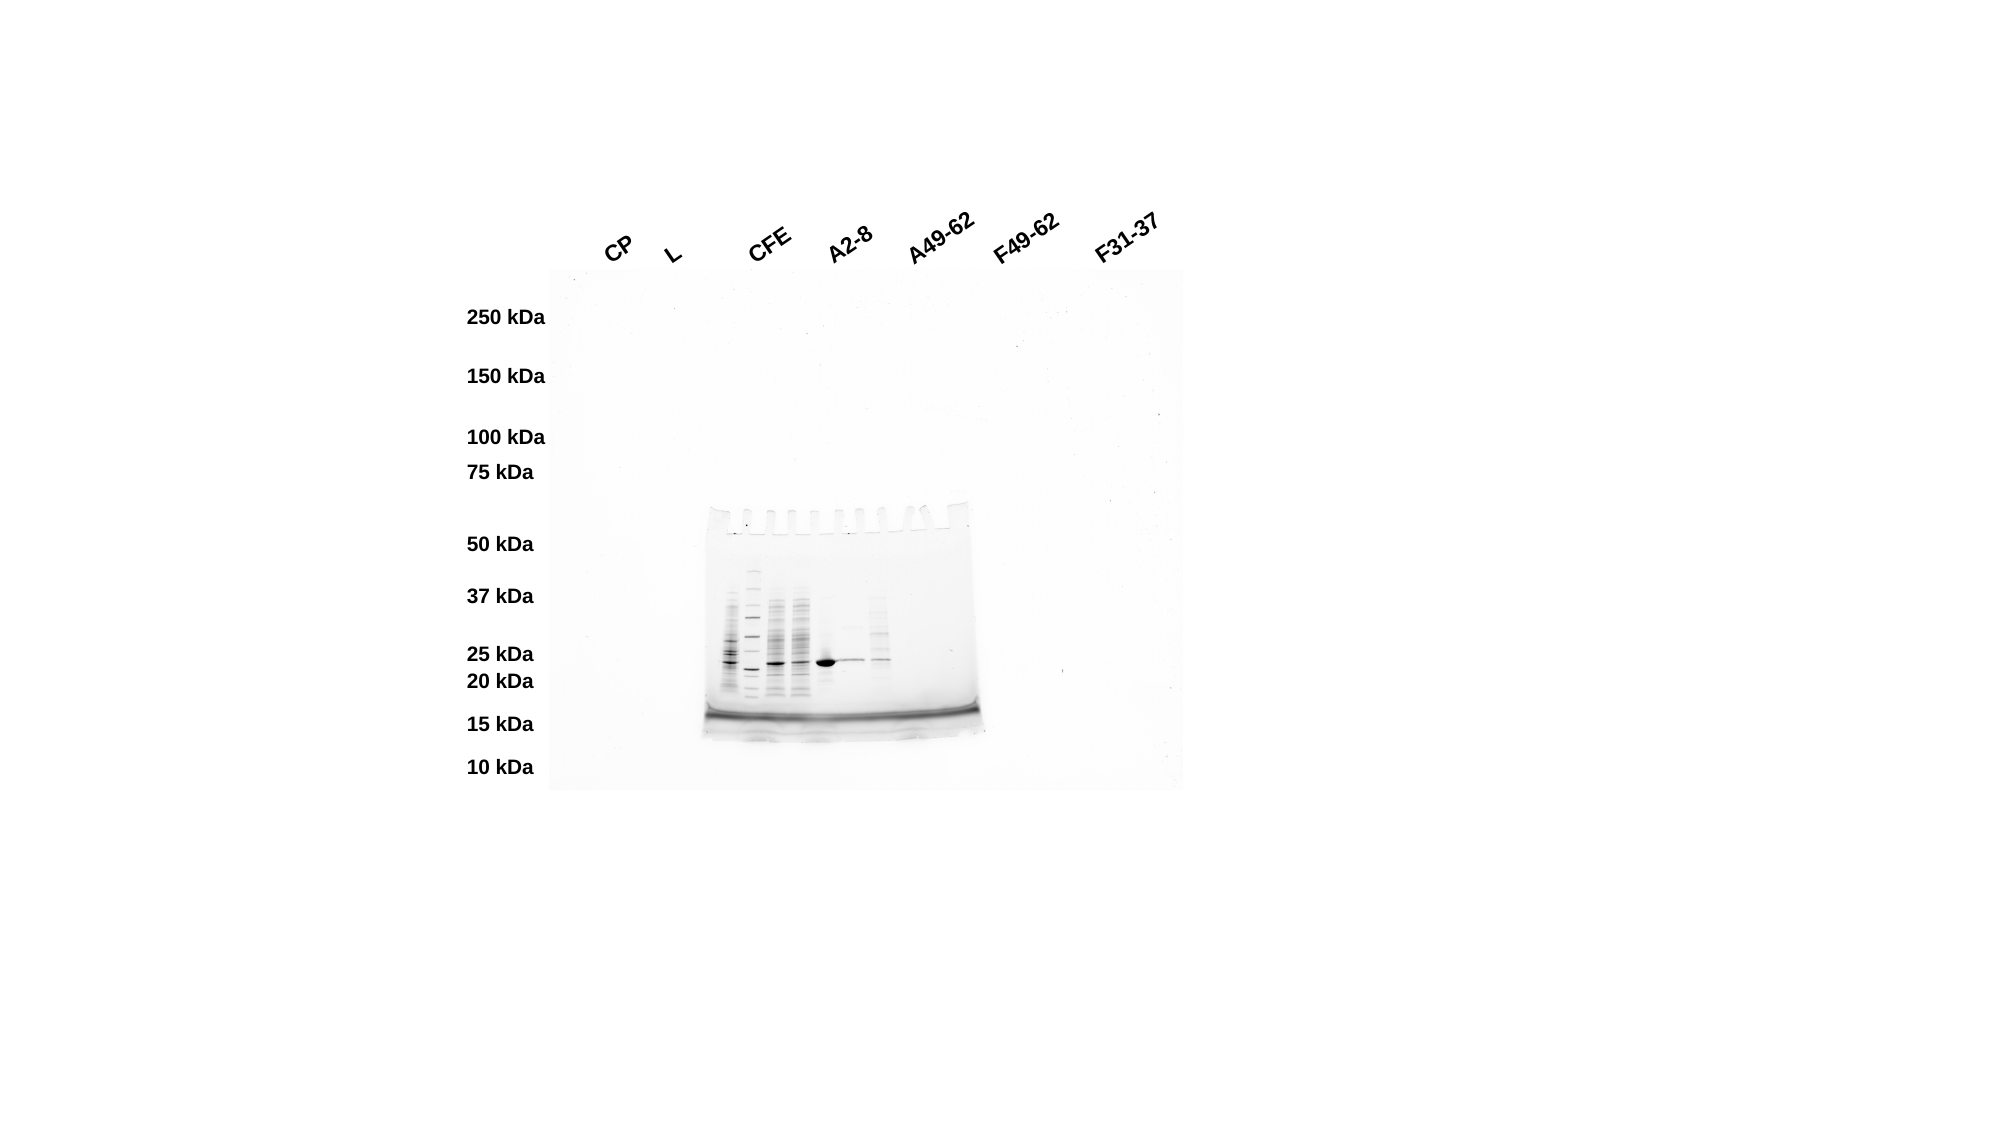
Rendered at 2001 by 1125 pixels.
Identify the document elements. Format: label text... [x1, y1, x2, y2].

text_box 37 kDa [452, 575, 549, 616]
text_box CP [581, 201, 670, 269]
text_box 50 kDa [452, 522, 549, 563]
text_box 10 kDa [452, 746, 549, 787]
text_box 20 kDa [452, 673, 549, 701]
text_box CFE [725, 201, 819, 269]
text_box 75 kDa [452, 456, 549, 492]
text_box 15 kDa [452, 703, 549, 744]
text_box F49-62 [971, 184, 1090, 269]
text_box F31-37 [1072, 183, 1192, 269]
text_box 100 kDa [452, 416, 549, 456]
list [549, 269, 1183, 790]
text_box 250 kDa [452, 295, 549, 336]
text_box A2-8 [804, 201, 898, 269]
text_box A49-62 [884, 187, 997, 269]
text_box L [642, 201, 736, 269]
text_box 150 kDa [452, 355, 549, 396]
text_box 25 kDa [452, 632, 549, 673]
